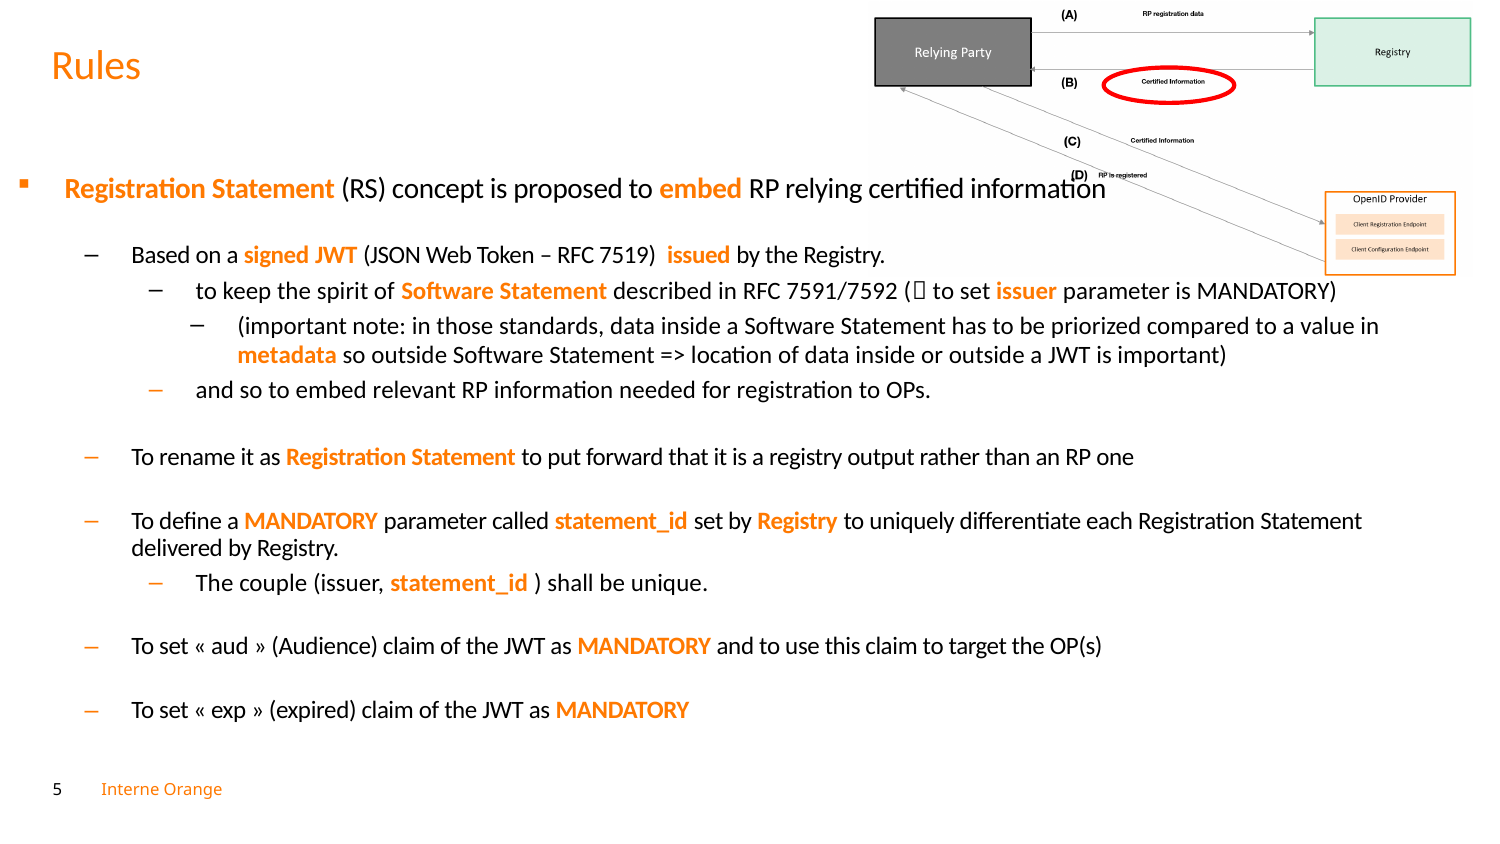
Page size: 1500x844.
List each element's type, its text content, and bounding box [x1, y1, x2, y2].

text_box Registration Statement (RS) concept is proposed to embed RP relying certified information Based on a signed JWT (JSON Web Token – RFC 7519) issued by the Registry. to keep the spirit of Software Statement described in RFC 7591/7592 ( to set issuer parameter is MANDATORY) (important note: in those standards, data inside a Software Statement has to be priorized compared to a value in metadata so outside Software Statement => location of data inside or outside a JWT is important) and so to embed relevant RP information needed for registration to OPs. To rename it as Registration Statement to put forward that it is a registry output rather than an RP one To define a MANDATORY parameter called statement_id set by Registry to uniquely differentiate each Registration Statement delivered by Registry. The couple (issuer, statement_id ) shall be unique. To set « aud » (Audience) claim of the JWT as MANDATORY and to use this claim to target the OP(s) To set « exp » (expired) claim of the JWT as MANDATORY [17, 173, 1449, 648]
title Rules [51, 43, 862, 103]
picture [867, 1, 1473, 277]
